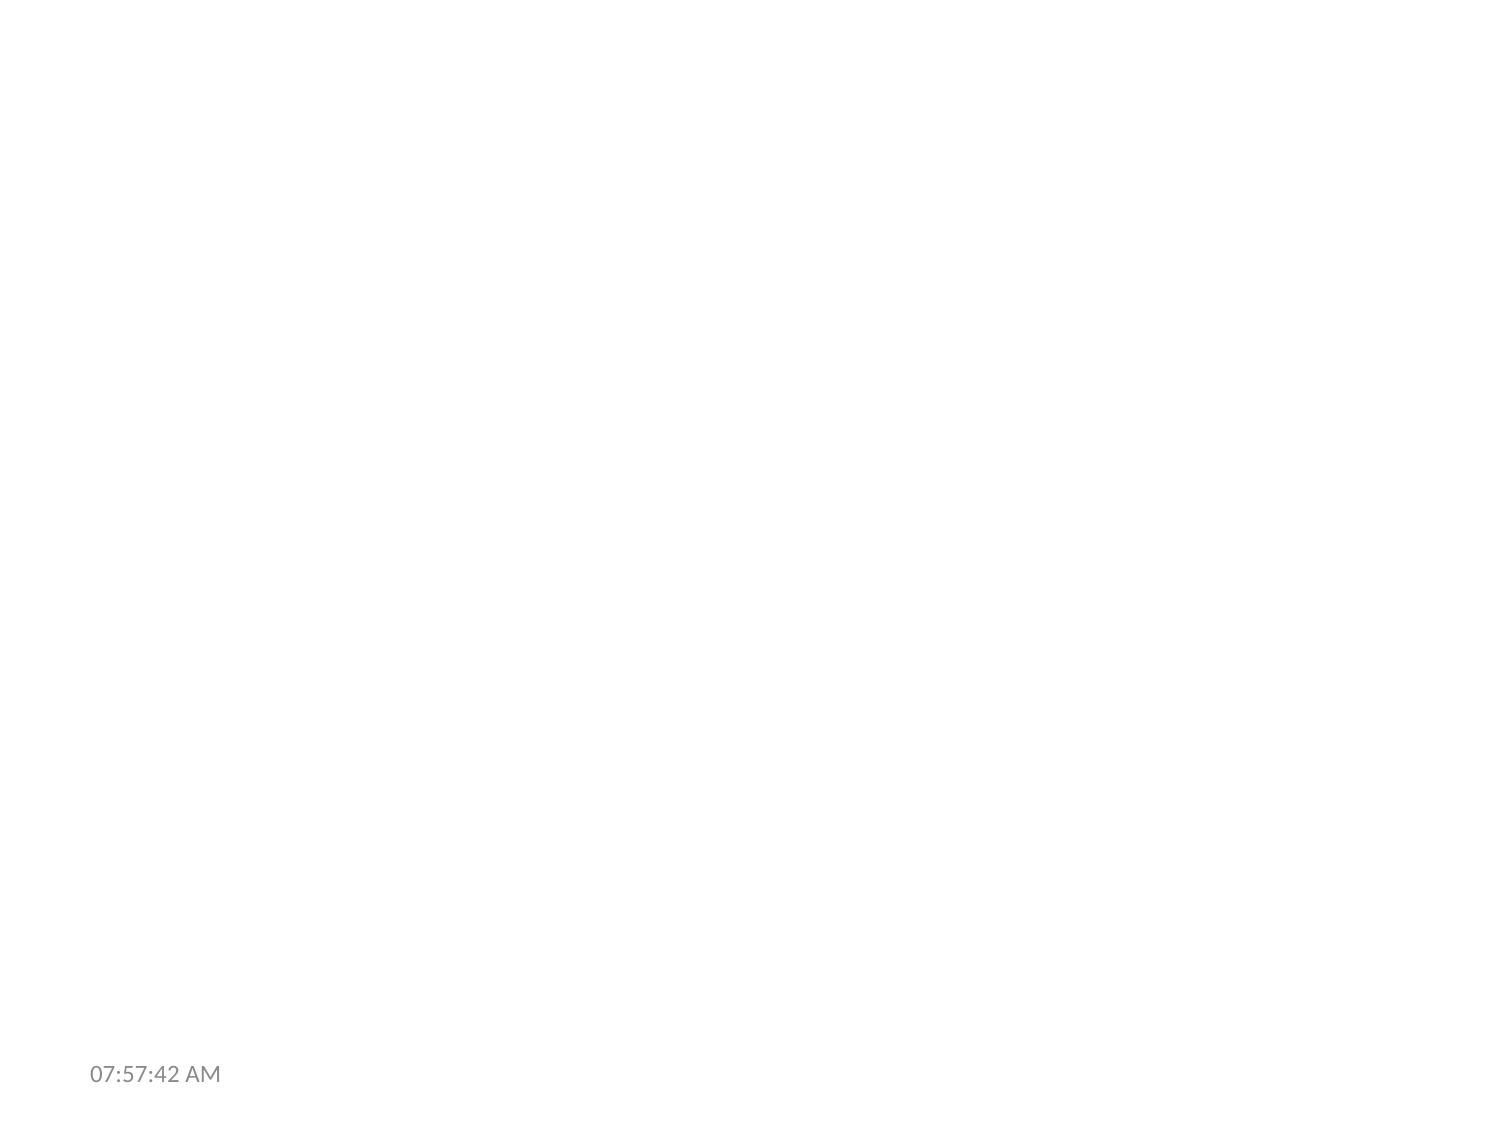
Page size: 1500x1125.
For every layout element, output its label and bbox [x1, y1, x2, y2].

slide_number [75, 1042, 425, 1103]
